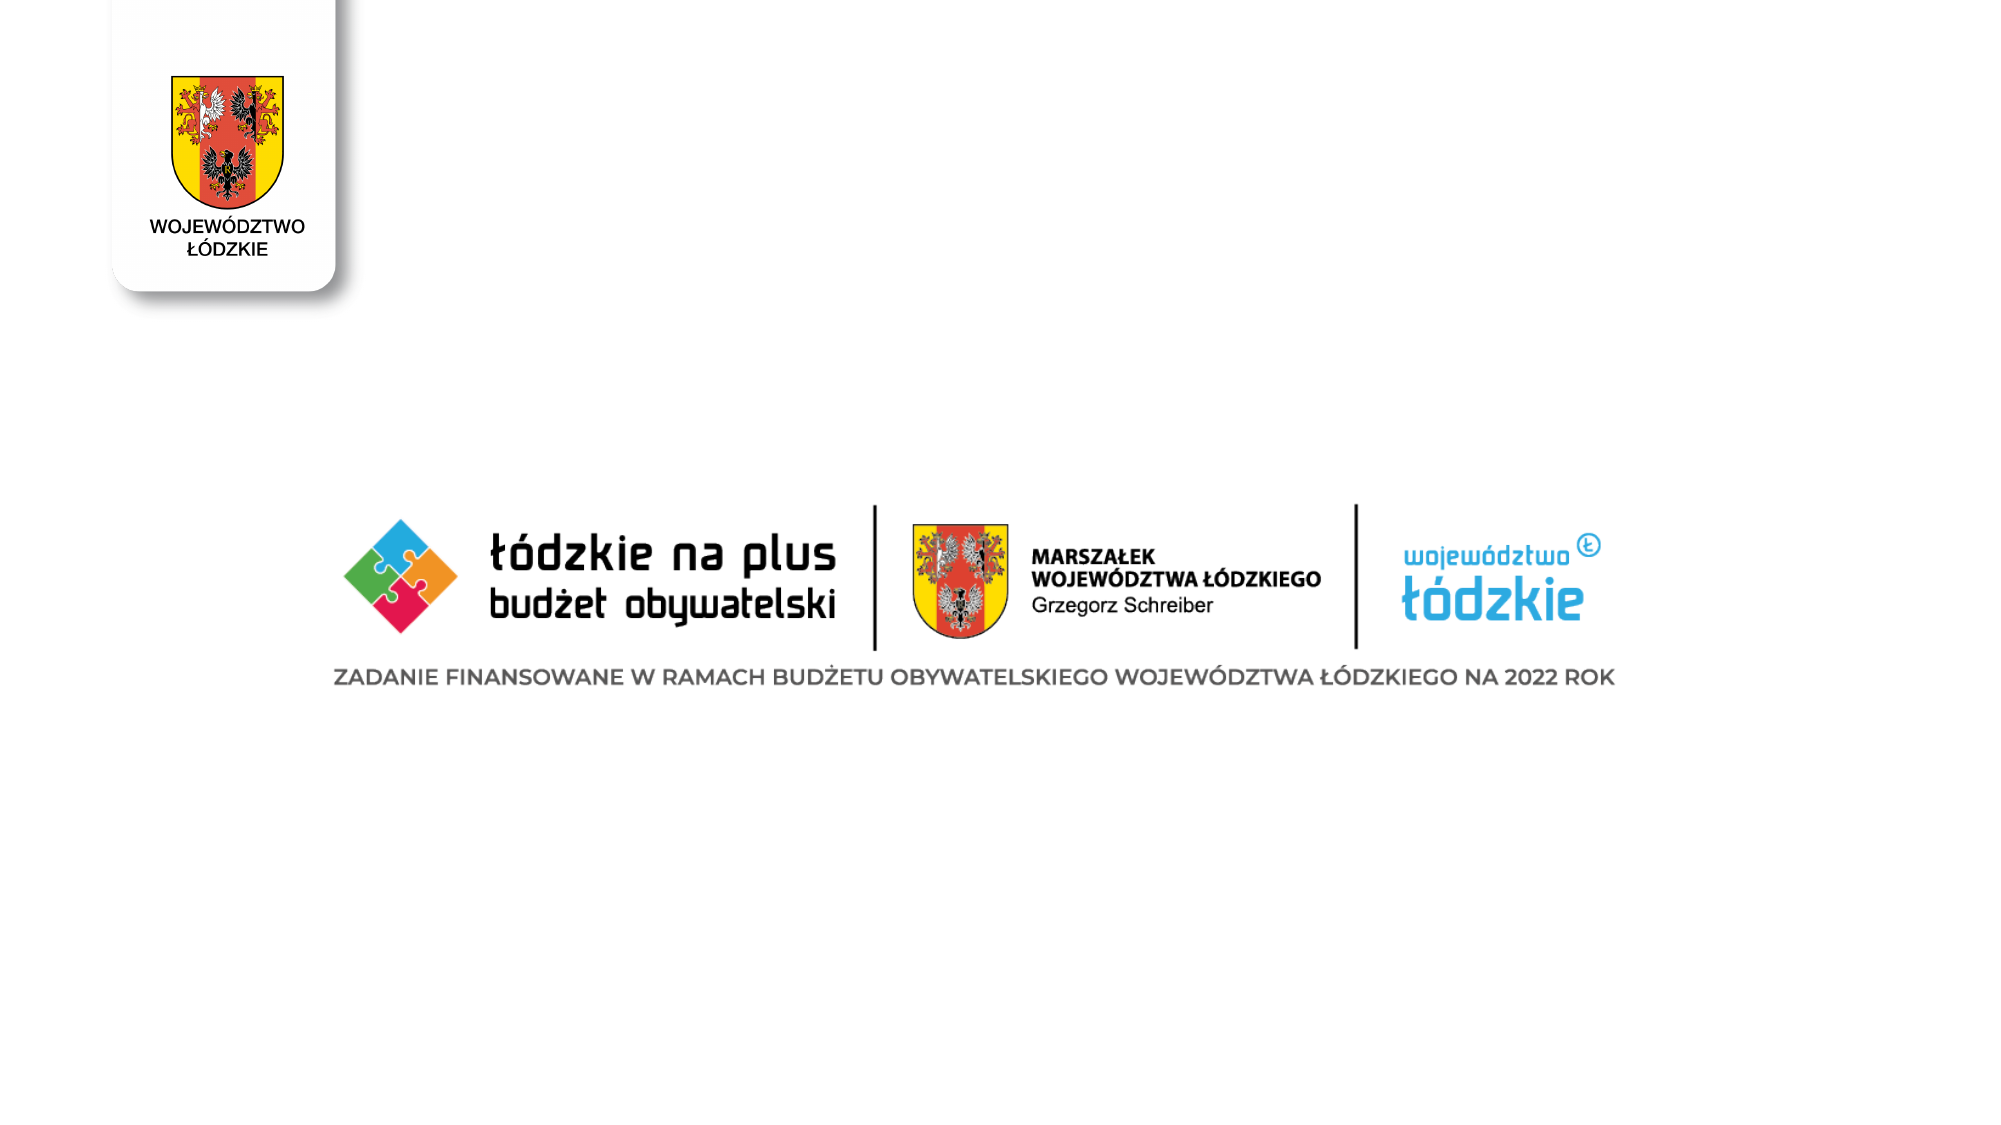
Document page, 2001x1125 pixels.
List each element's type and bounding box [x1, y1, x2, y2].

picture [99, 0, 370, 326]
picture [290, 485, 1652, 726]
